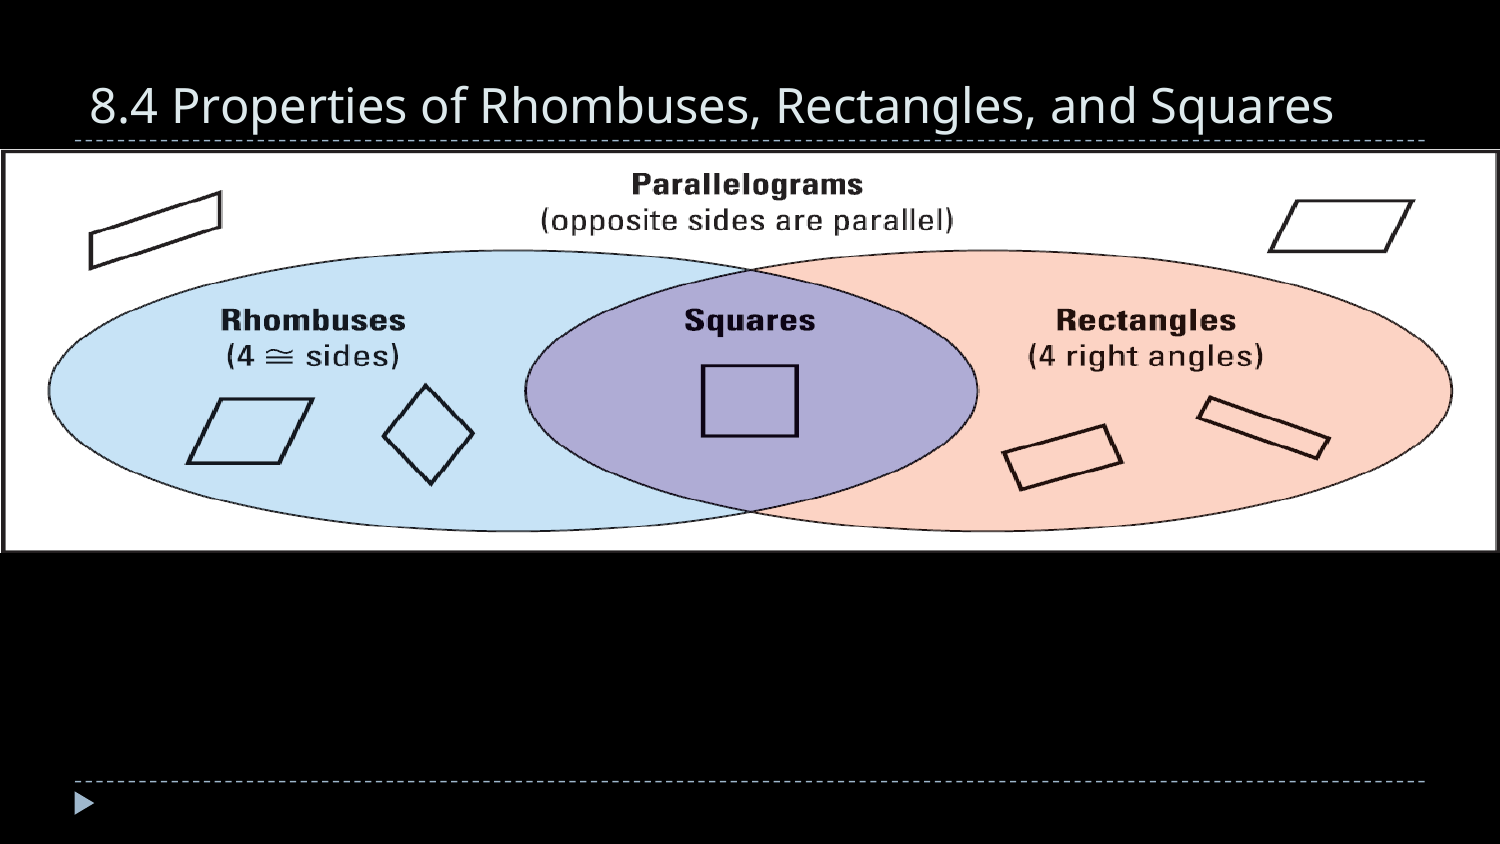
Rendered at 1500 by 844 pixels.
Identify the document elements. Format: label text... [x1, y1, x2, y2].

title 8.4 Properties of Rhombuses, Rectangles, and Squares [75, 18, 1425, 141]
picture [0, 149, 1500, 554]
